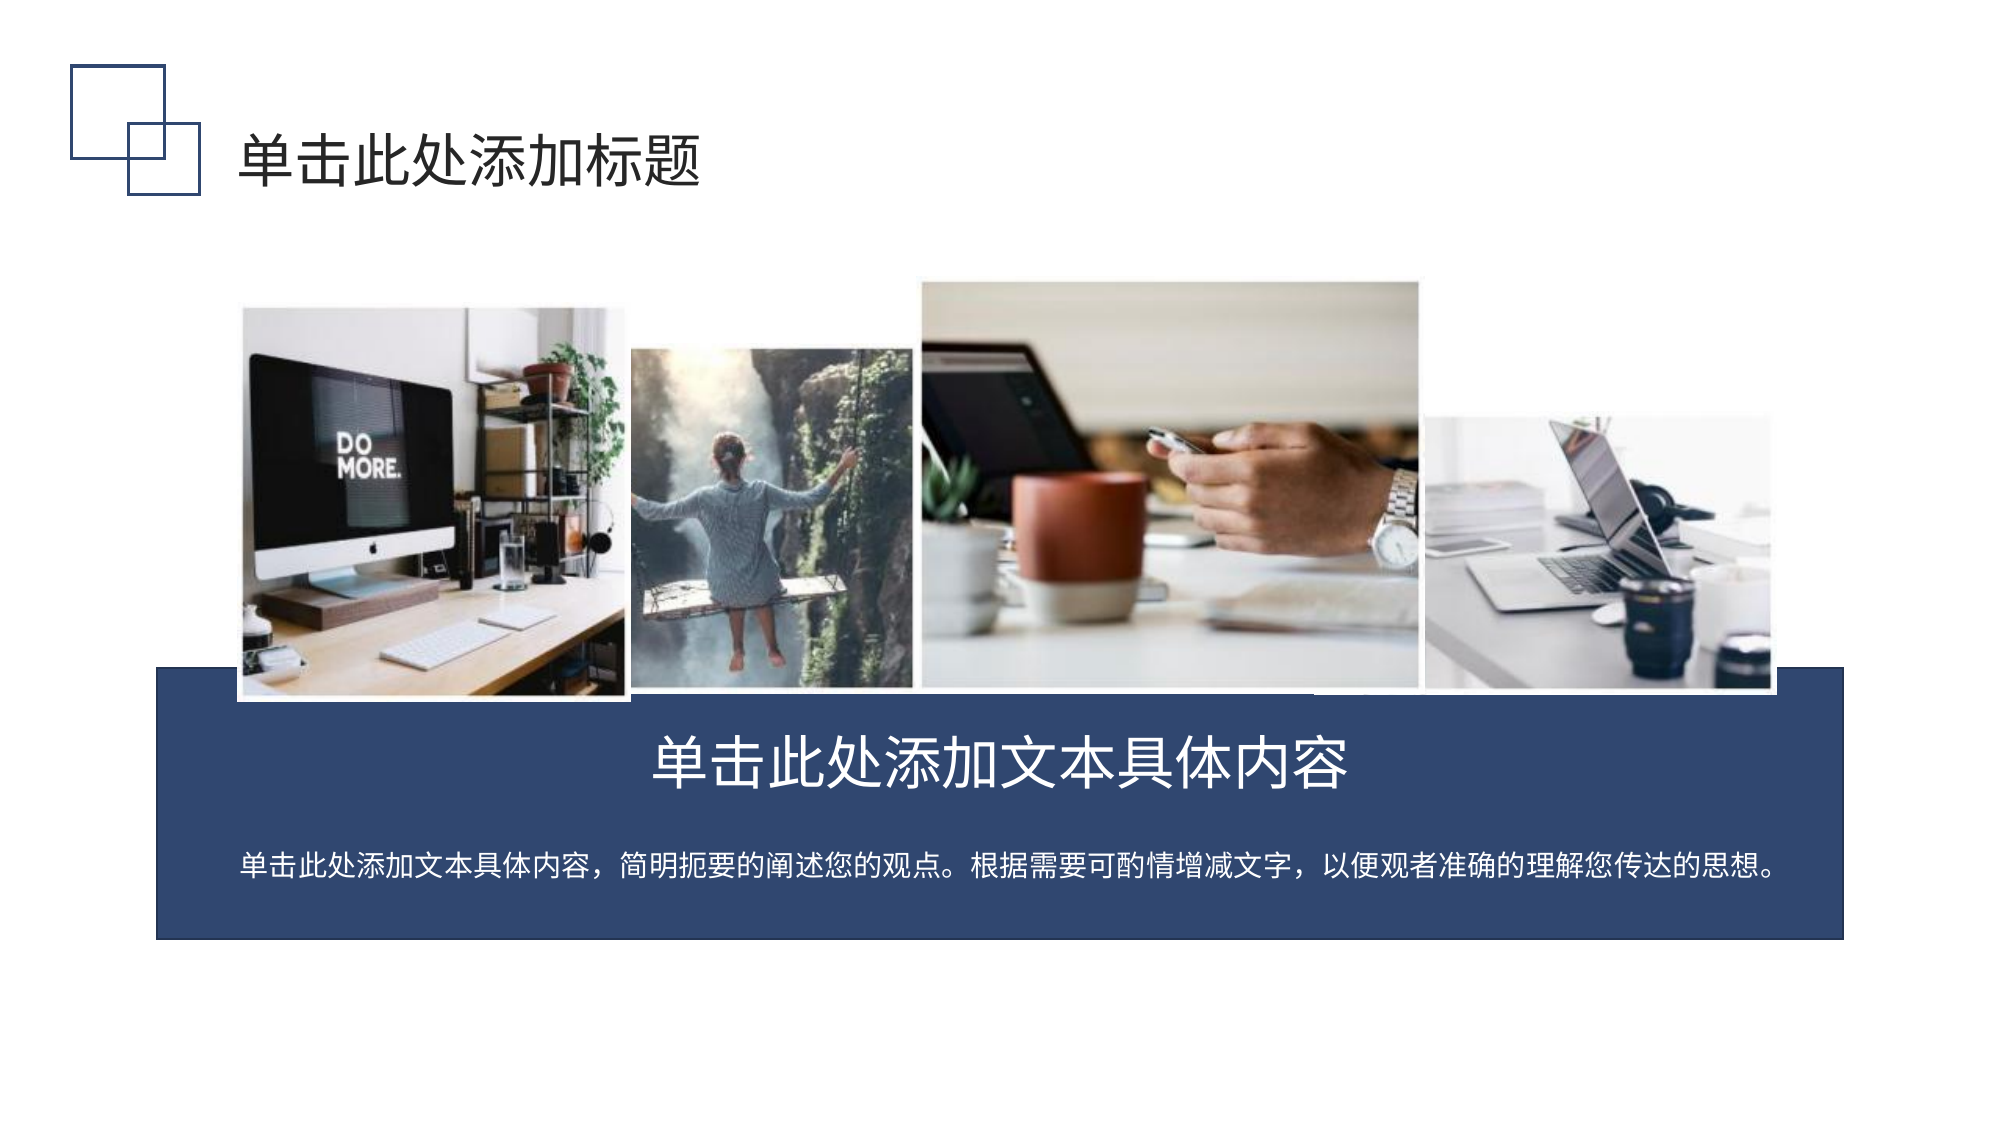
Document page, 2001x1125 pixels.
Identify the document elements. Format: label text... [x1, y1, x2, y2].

text_box [156, 667, 1844, 940]
picture [237, 276, 1777, 703]
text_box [71, 66, 200, 195]
text_box 单击此处添加文本具体内容，简明扼要的阐述您的观点。根据需要可酌情增减文字，以便观者准确的理解您传达的思想。 [211, 804, 1789, 939]
text_box 单击此处添加文本具体内容 [499, 706, 1501, 804]
text_box 单击此处添加标题 [221, 100, 1340, 218]
